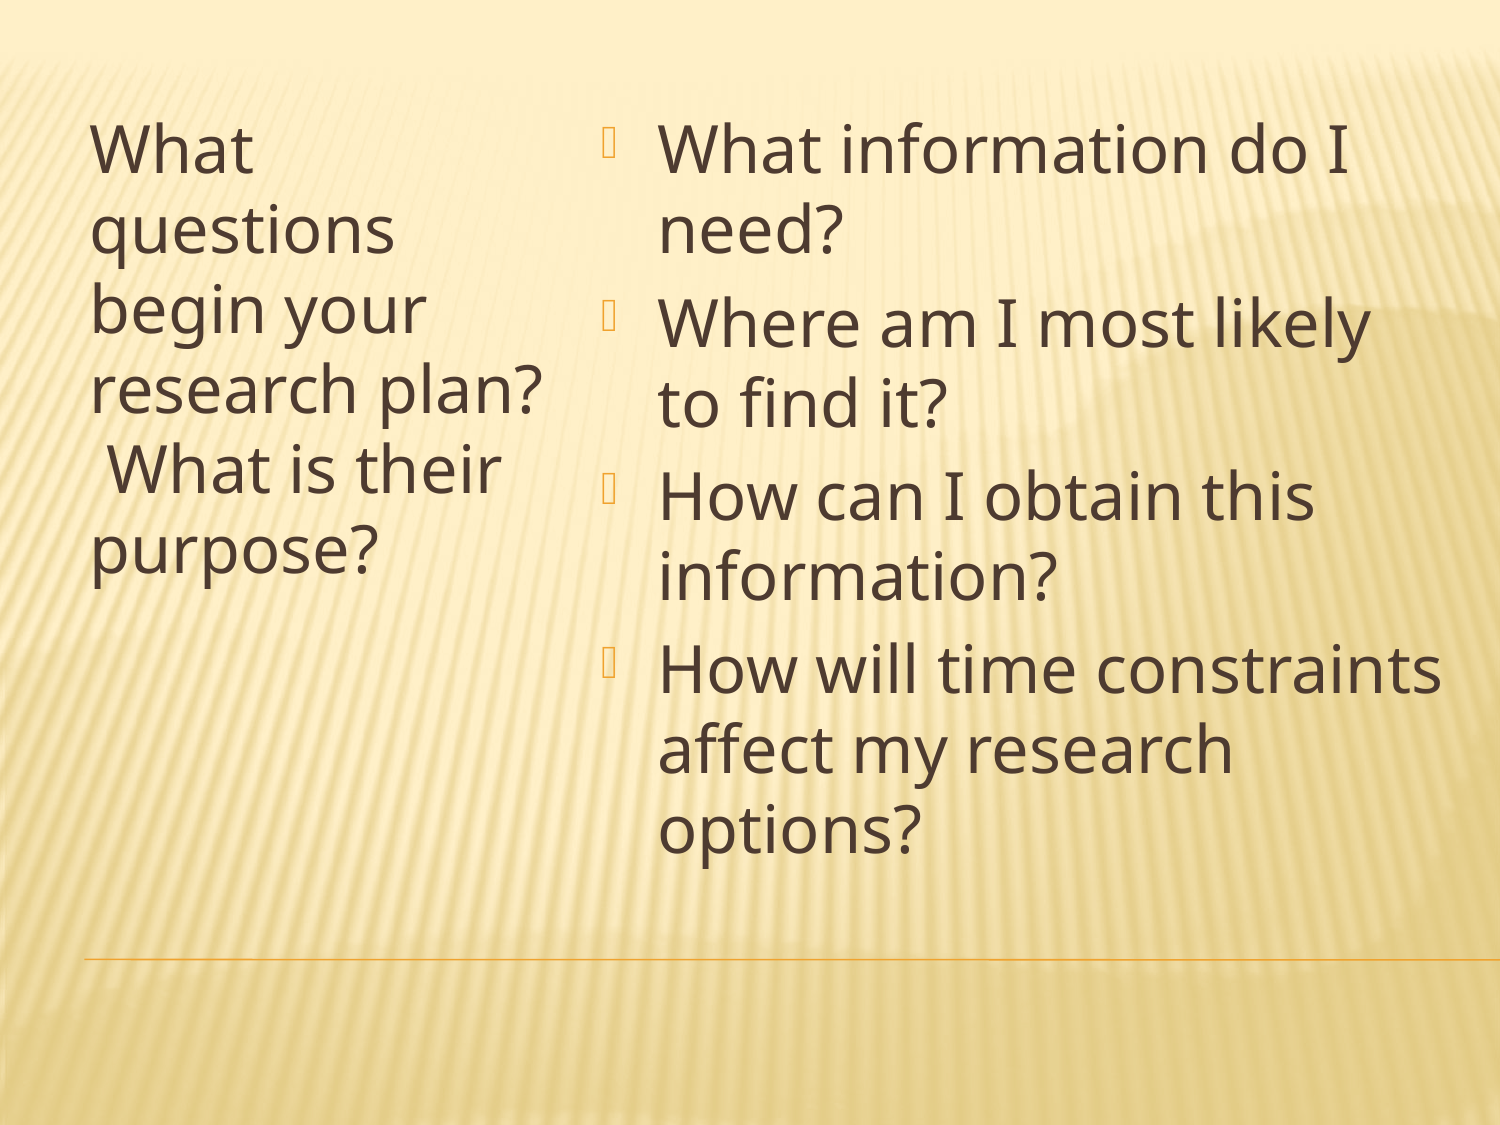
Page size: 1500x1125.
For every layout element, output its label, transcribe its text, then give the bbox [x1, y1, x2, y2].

list What questions begin your research plan? What is their purpose? [75, 99, 569, 888]
title [75, 900, 1463, 986]
list What information do I need? Where am I most likely to find it? How can I obtain this information? How will time constraints affect my research options? [586, 99, 1463, 888]
